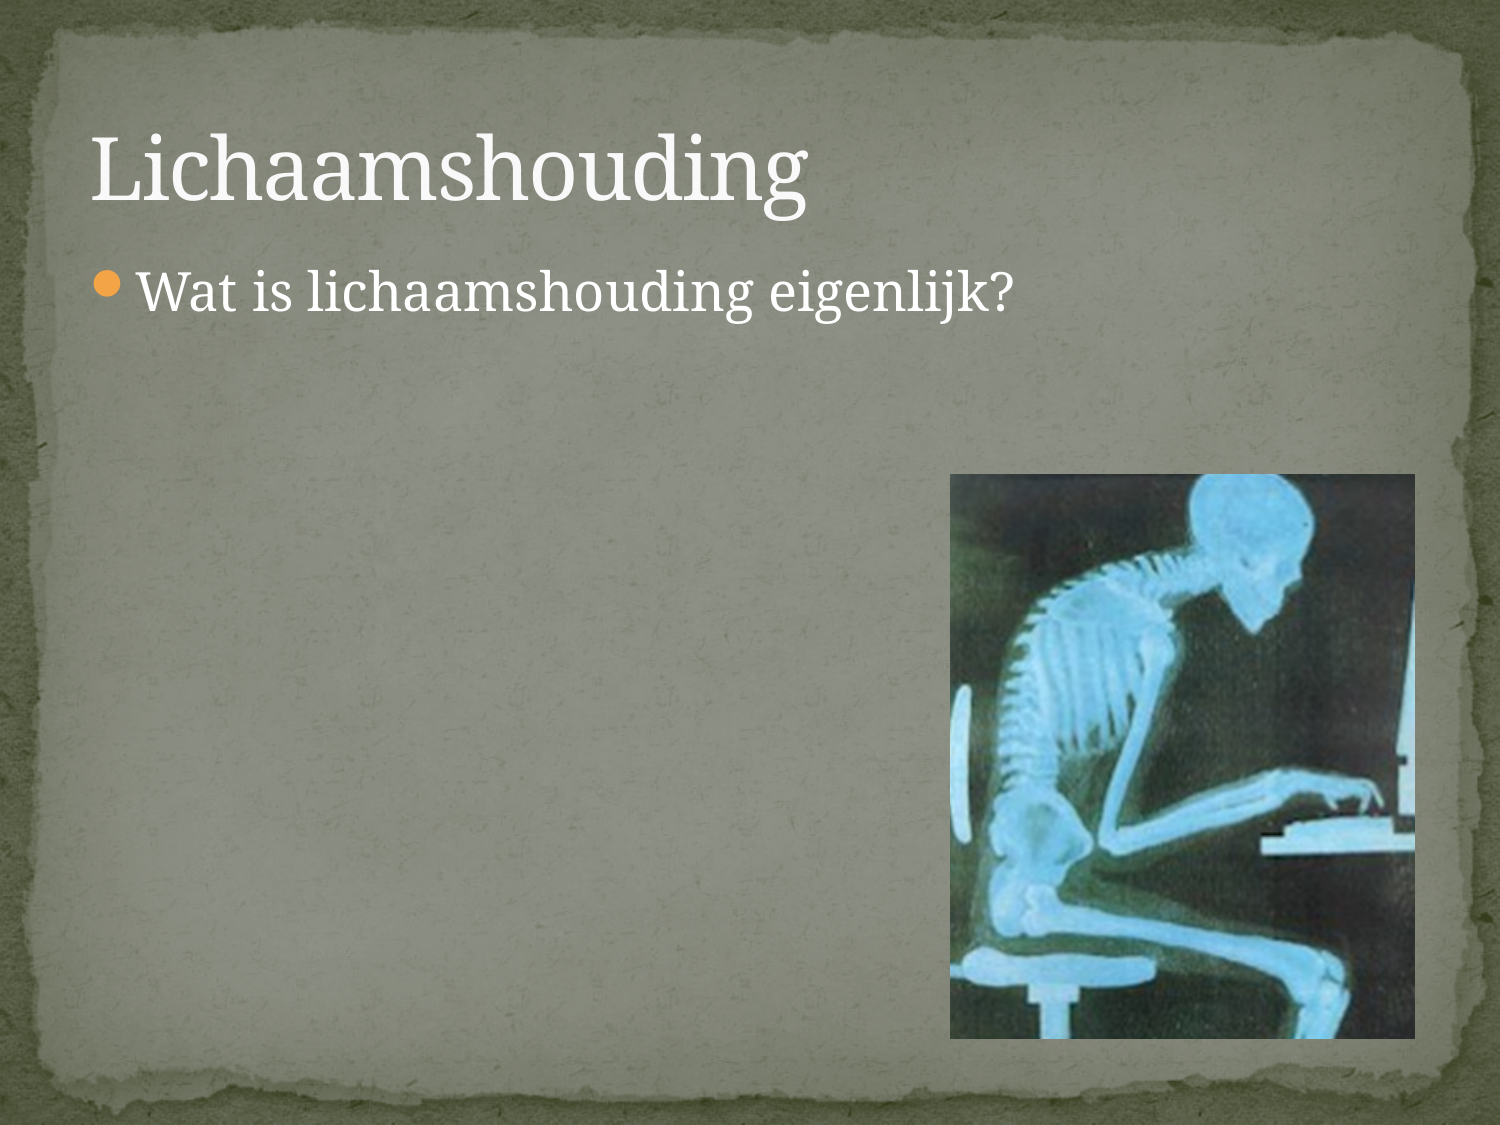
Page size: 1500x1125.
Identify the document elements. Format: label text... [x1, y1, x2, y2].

list Wat is lichaamshouding eigenlijk? [75, 249, 1425, 1000]
title Lichaamshouding [74, 24, 1425, 225]
picture [950, 474, 1415, 1040]
